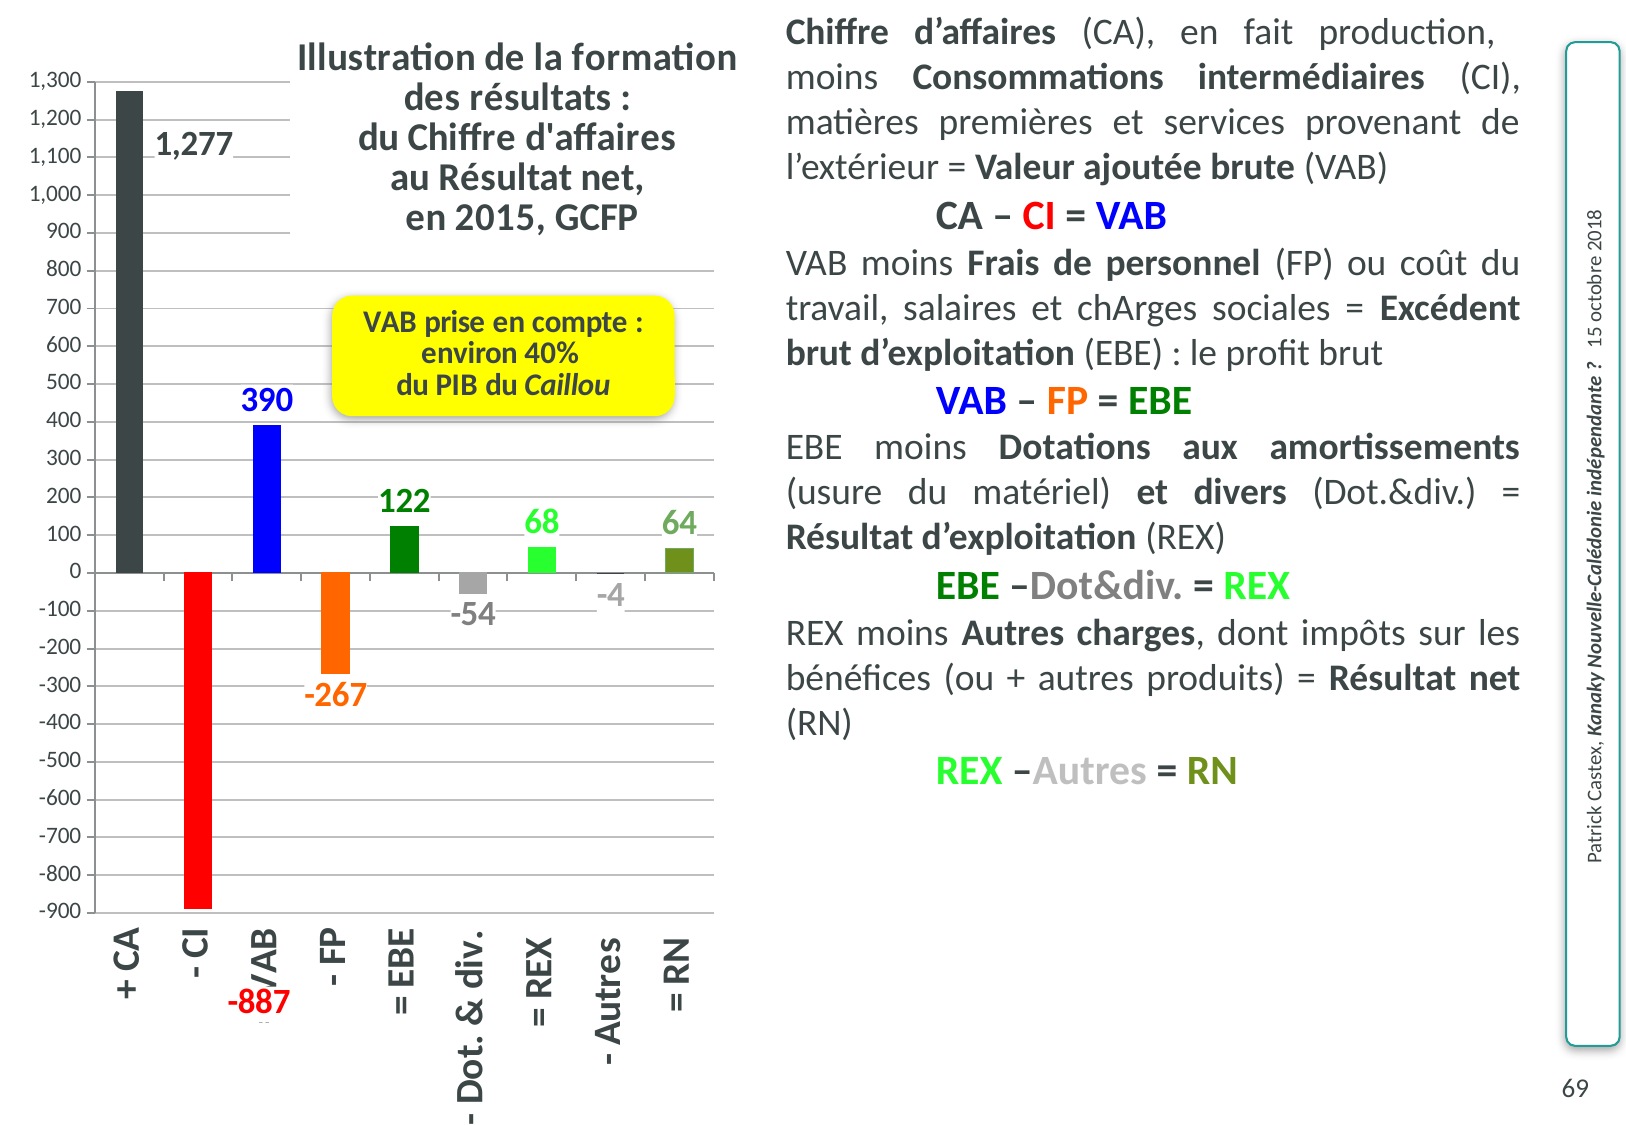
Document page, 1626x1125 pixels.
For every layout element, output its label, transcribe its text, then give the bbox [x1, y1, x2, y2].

chart [28, 28, 754, 1125]
list Chiffre d’affaires (CA), en fait production, moins Consommations intermédiaires (CI), matières premières et services provenant de l’extérieur = Valeur ajoutée brute (VAB) CA – CI = VAB VAB moins Frais de personnel (FP) ou coût du travail, salaires et chArges sociales = Excédent brut d’exploitation (EBE) : le profit brut VAB – FP = EBE EBE moins Dotations aux amortissements (usure du matériel) et divers (Dot.&div.) = Résultat d’exploitation (REX) EBE –Dot&div. = REX REX moins Autres charges, dont impôts sur les bénéfices (ou + autres produits) = Résultat net (RN) REX –Autres = RN [771, 0, 1536, 1101]
